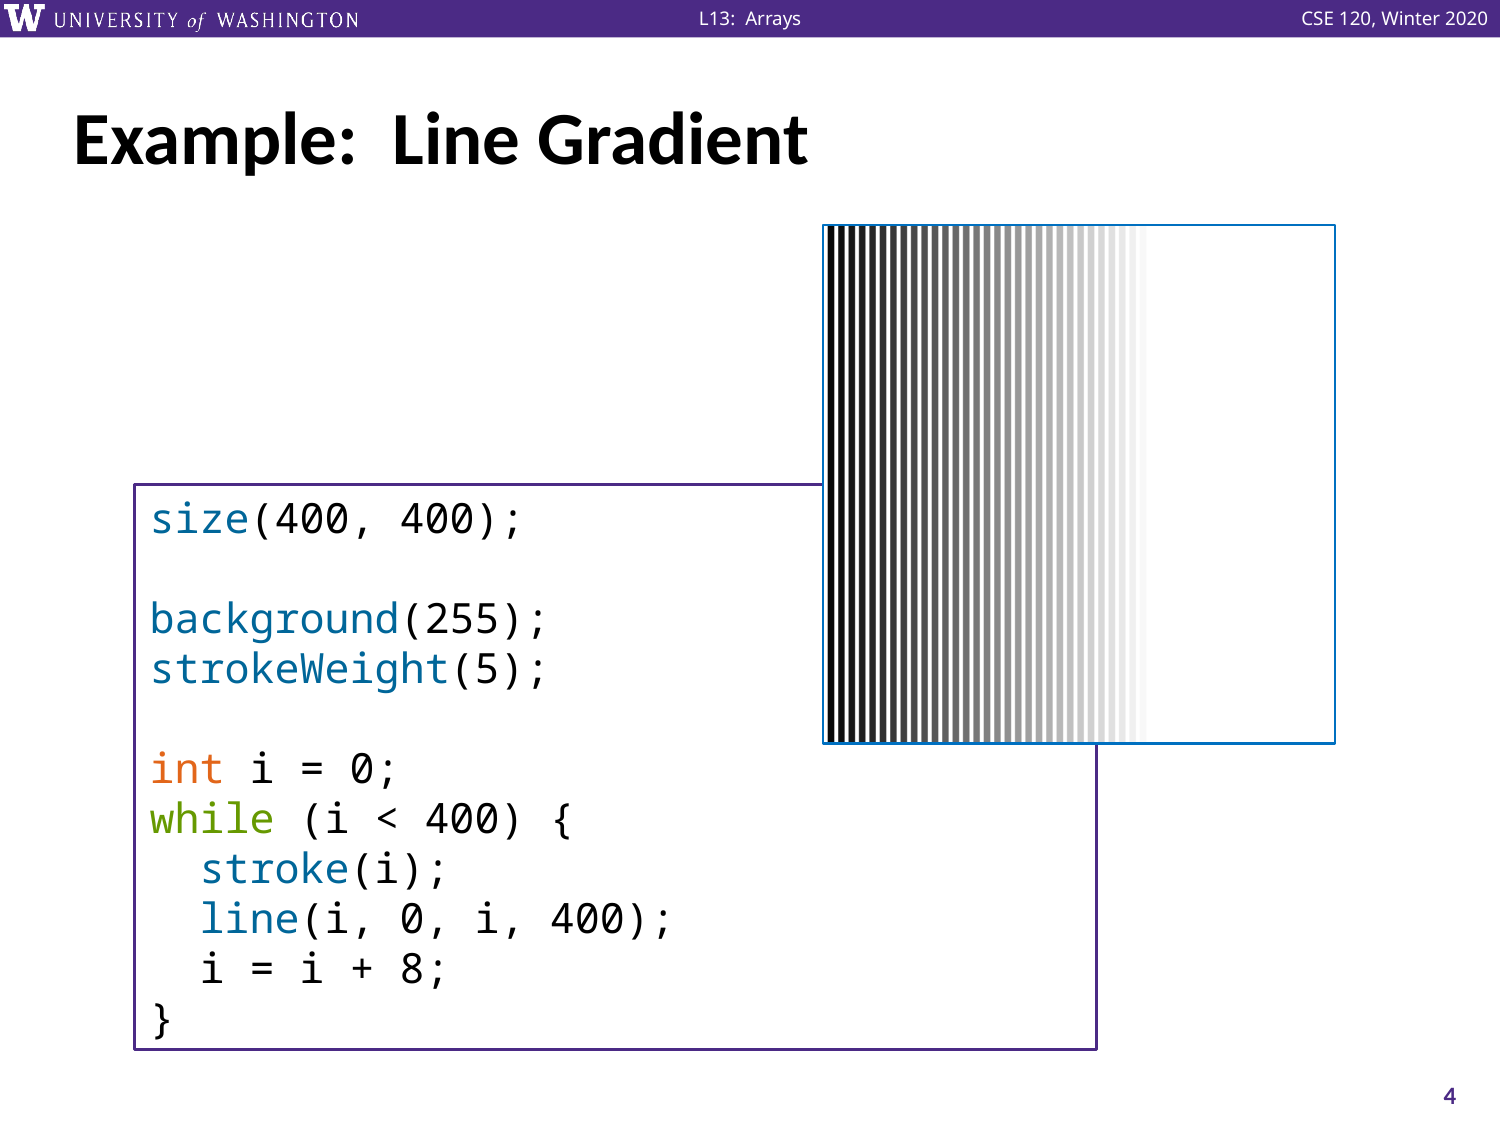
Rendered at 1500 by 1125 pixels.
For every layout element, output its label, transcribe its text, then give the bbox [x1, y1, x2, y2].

slide_number 4 [1400, 1065, 1500, 1125]
text_box size(400, 400); background(255); strokeWeight(5); int i = 0; while (i < 400) { stroke(i); line(i, 0, i, 400); i = i + 8; } [134, 484, 1097, 1050]
picture [823, 225, 1335, 743]
title Example: Line Gradient [58, 71, 1438, 198]
picture [4, 4, 358, 32]
